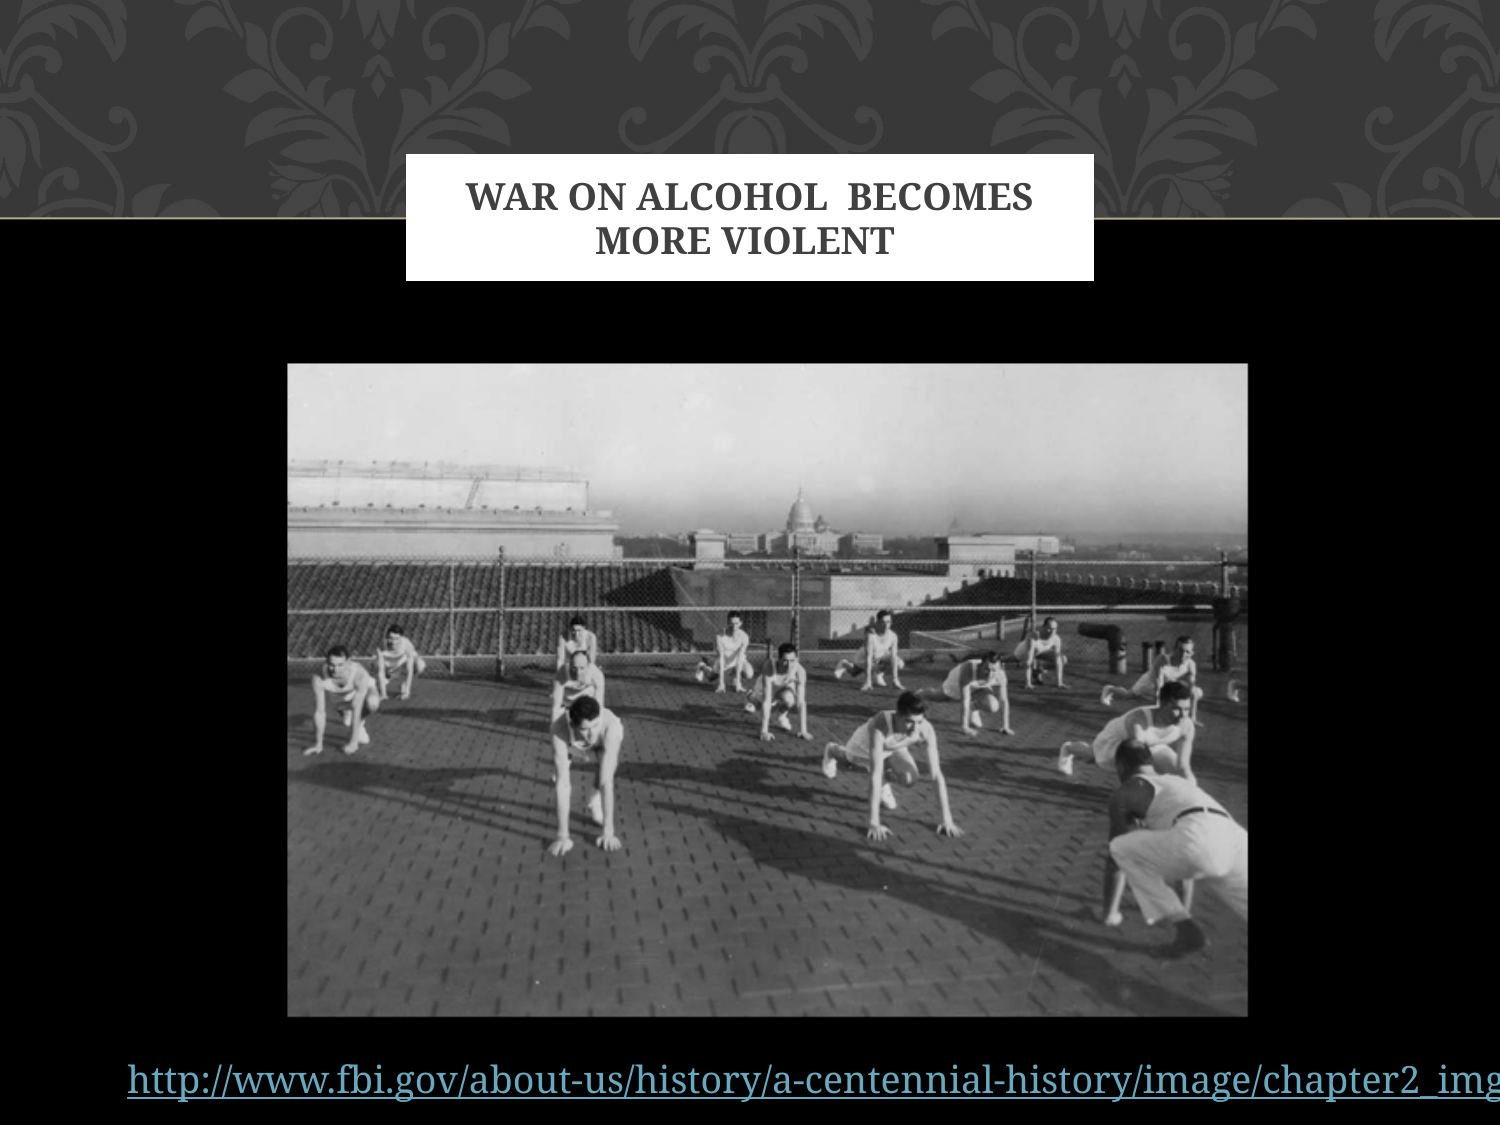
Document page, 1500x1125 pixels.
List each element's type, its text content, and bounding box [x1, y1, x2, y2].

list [286, 362, 1250, 1019]
text_box http://www.fbi.gov/about-us/history/a-centennial-history/image/chapter2_img_6.jpg [112, 1048, 1500, 1115]
title War on Alcohol Becomes more violent [406, 154, 1094, 281]
